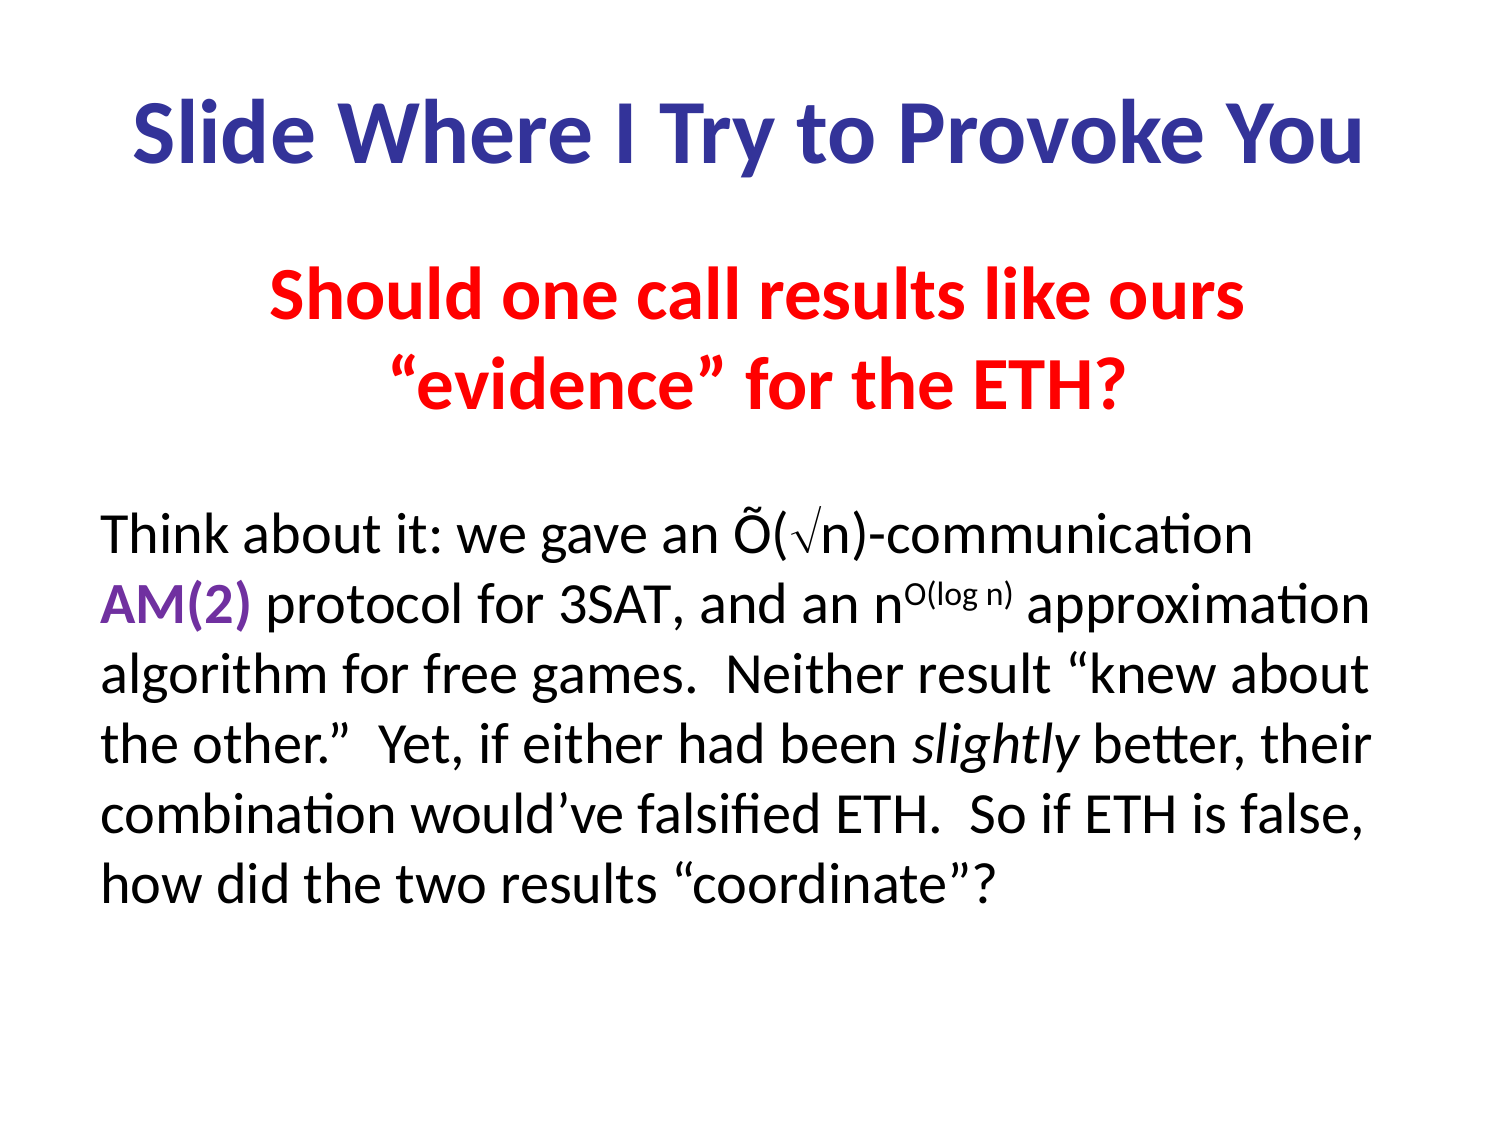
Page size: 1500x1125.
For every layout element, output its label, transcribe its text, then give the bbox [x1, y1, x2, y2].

title Slide Where I Try to Provoke You [75, 50, 1425, 204]
text_box Think about it: we gave an Õ(n)-communication AM(2) protocol for 3Sat, and an nO(log n) approximation algorithm for free games. Neither result “knew about the other.” Yet, if either had been slightly better, their combination would’ve falsified ETH. So if ETH is false, how did the two results “coordinate”? [85, 487, 1431, 923]
text_box Should one call results like ours “evidence” for the ETH? [101, 237, 1415, 433]
